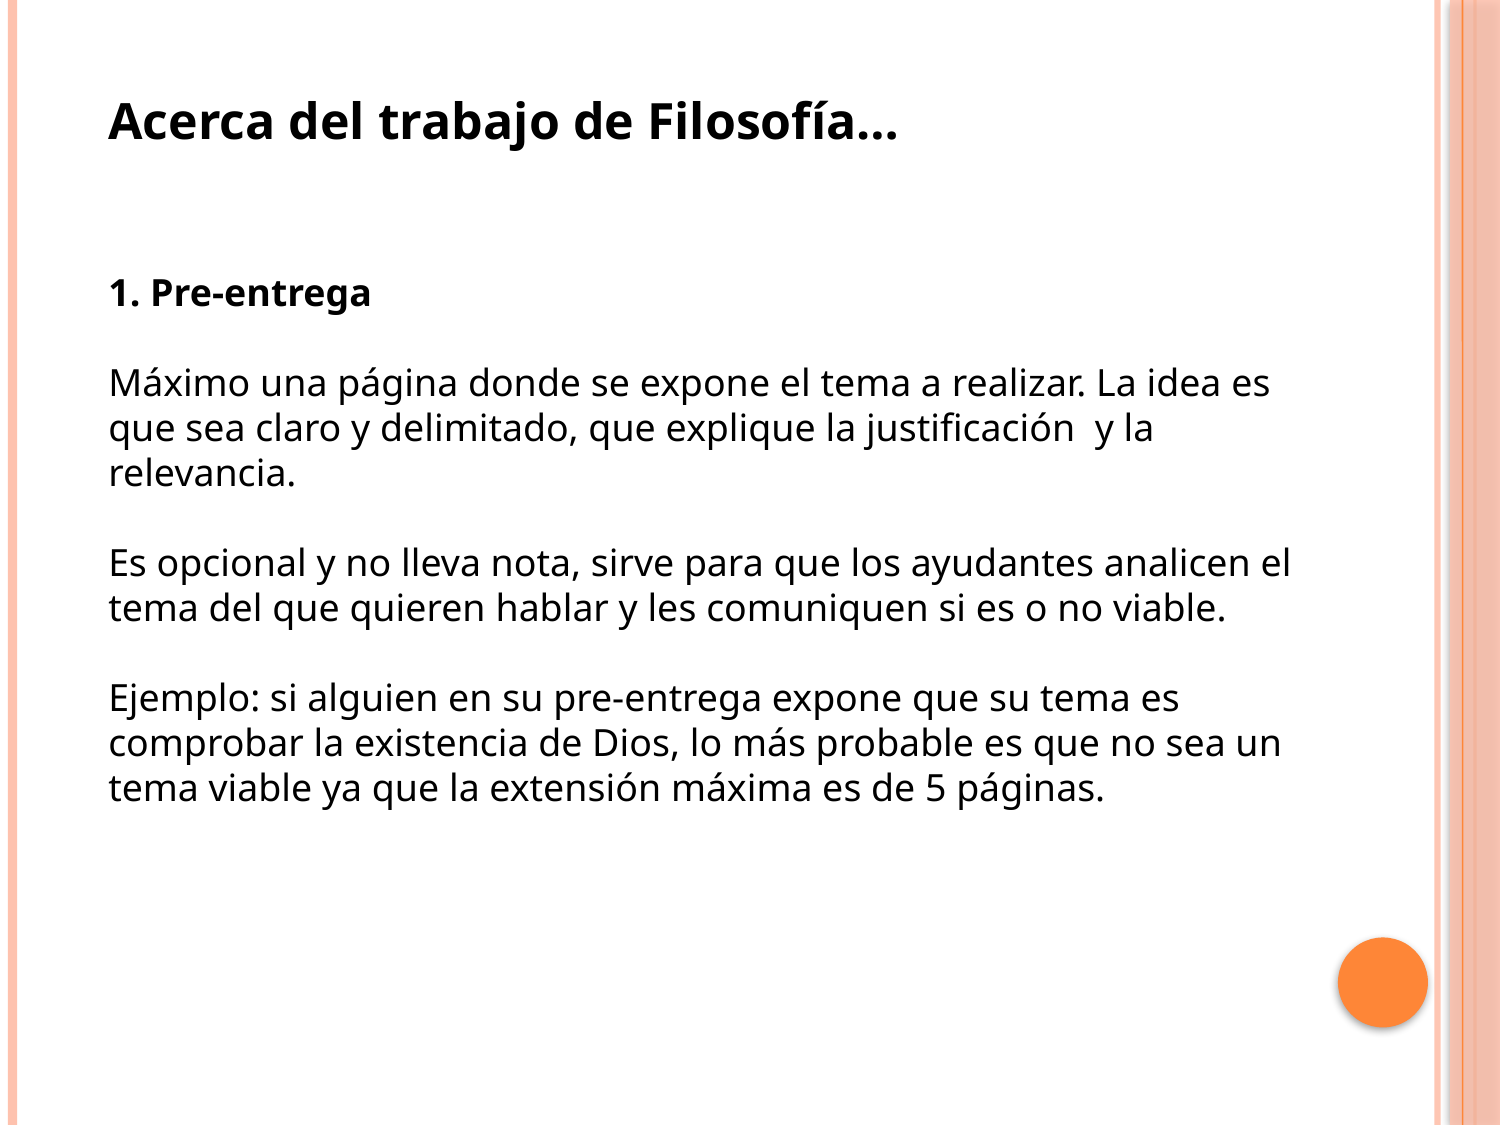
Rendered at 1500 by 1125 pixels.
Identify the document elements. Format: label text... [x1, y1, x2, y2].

text_box Acerca del trabajo de Filosofía… 1. Pre-entrega Máximo una página donde se expone el tema a realizar. La idea es que sea claro y delimitado, que explique la justificación y la relevancia. Es opcional y no lleva nota, sirve para que los ayudantes analicen el tema del que quieren hablar y les comuniquen si es o no viable. Ejemplo: si alguien en su pre-entrega expone que su tema es comprobar la existencia de Dios, lo más probable es que no sea un tema viable ya que la extensión máxima es de 5 páginas. [93, 81, 1313, 817]
